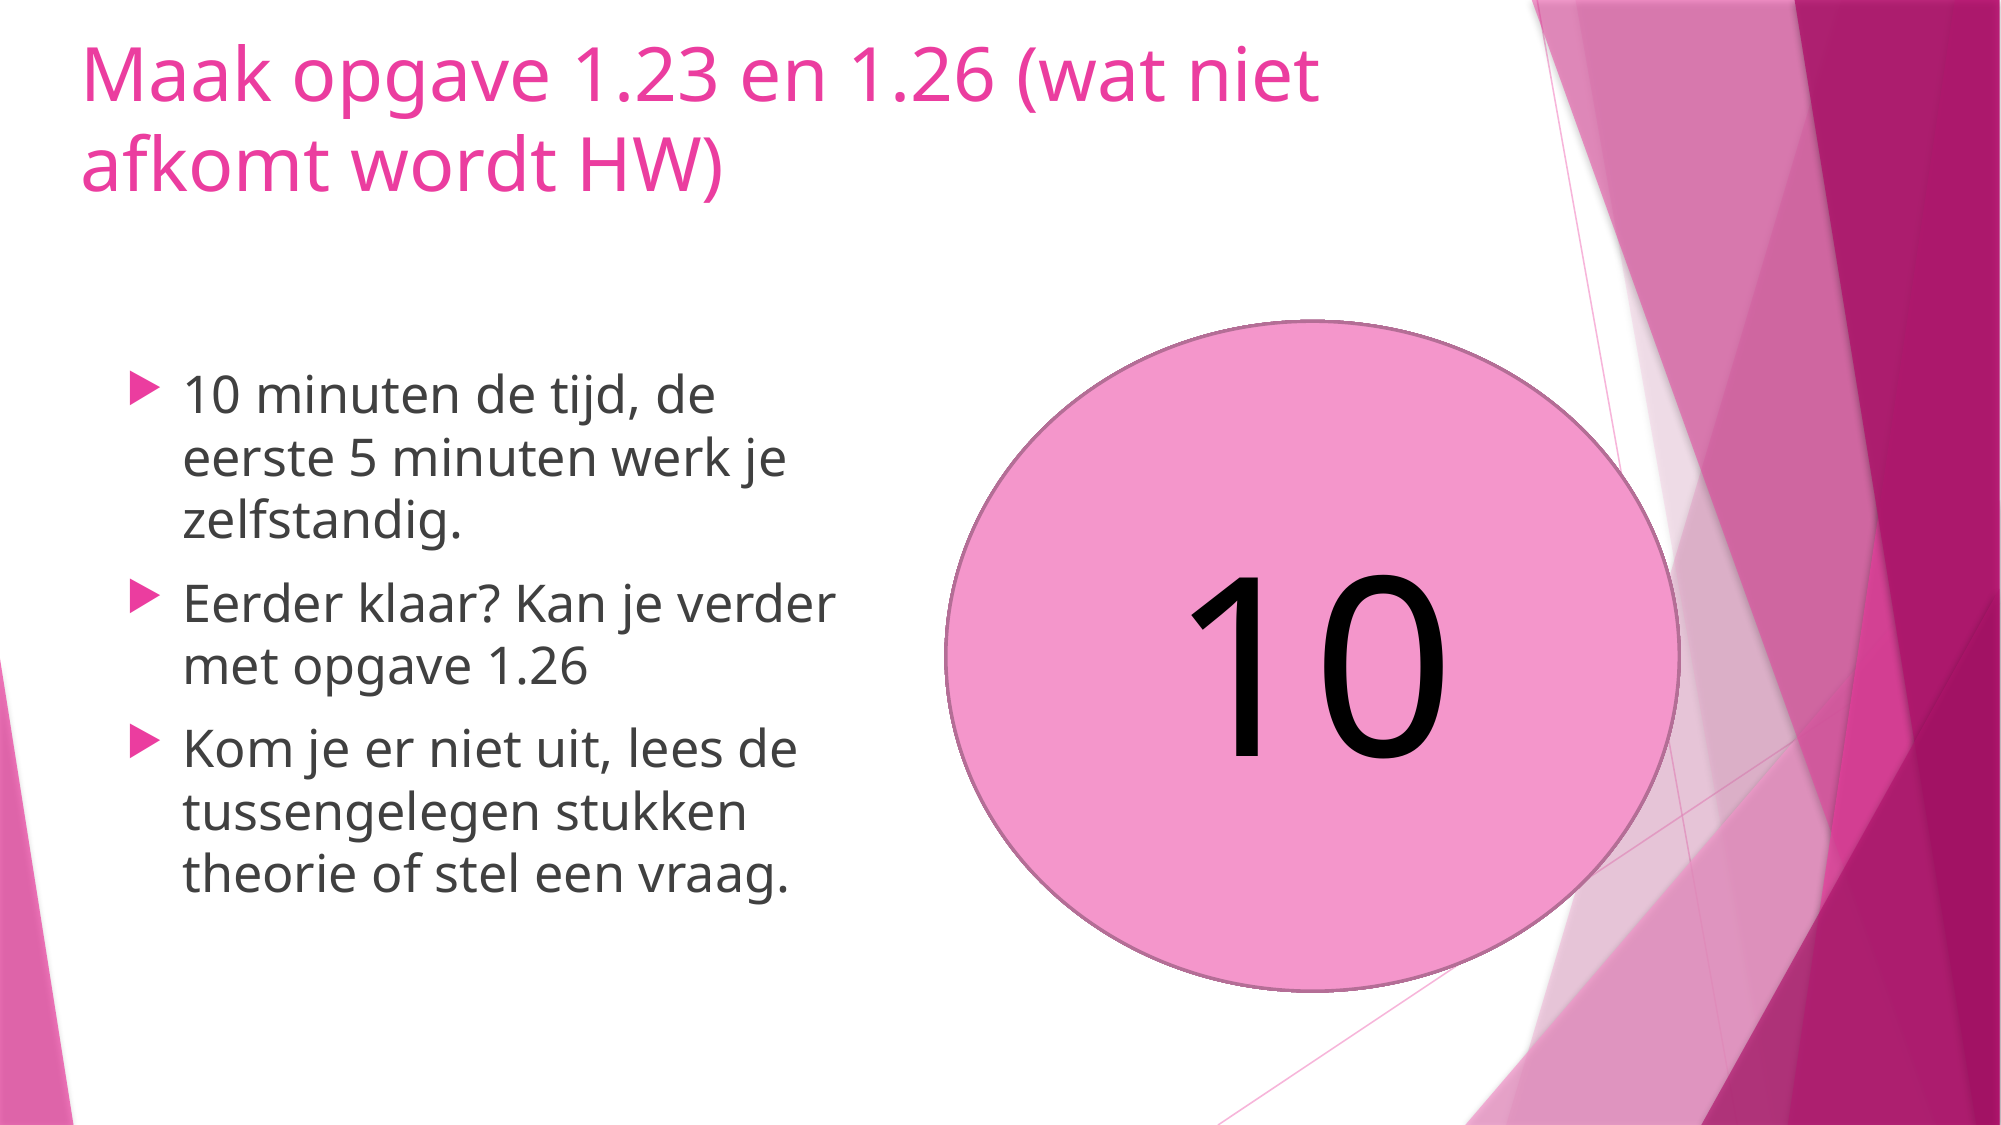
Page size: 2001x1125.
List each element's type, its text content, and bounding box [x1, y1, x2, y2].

list 10 minuten de tijd, de eerste 5 minuten werk je zelfstandig. Eerder klaar? Kan je verder met opgave 1.26 Kom je er niet uit, lees de tussengelegen stukken theorie of stel een vraag. [111, 354, 896, 992]
text_box 10 [944, 319, 1681, 993]
title Maak opgave 1.23 en 1.26 (wat niet afkomt wordt HW) [65, 19, 1476, 236]
